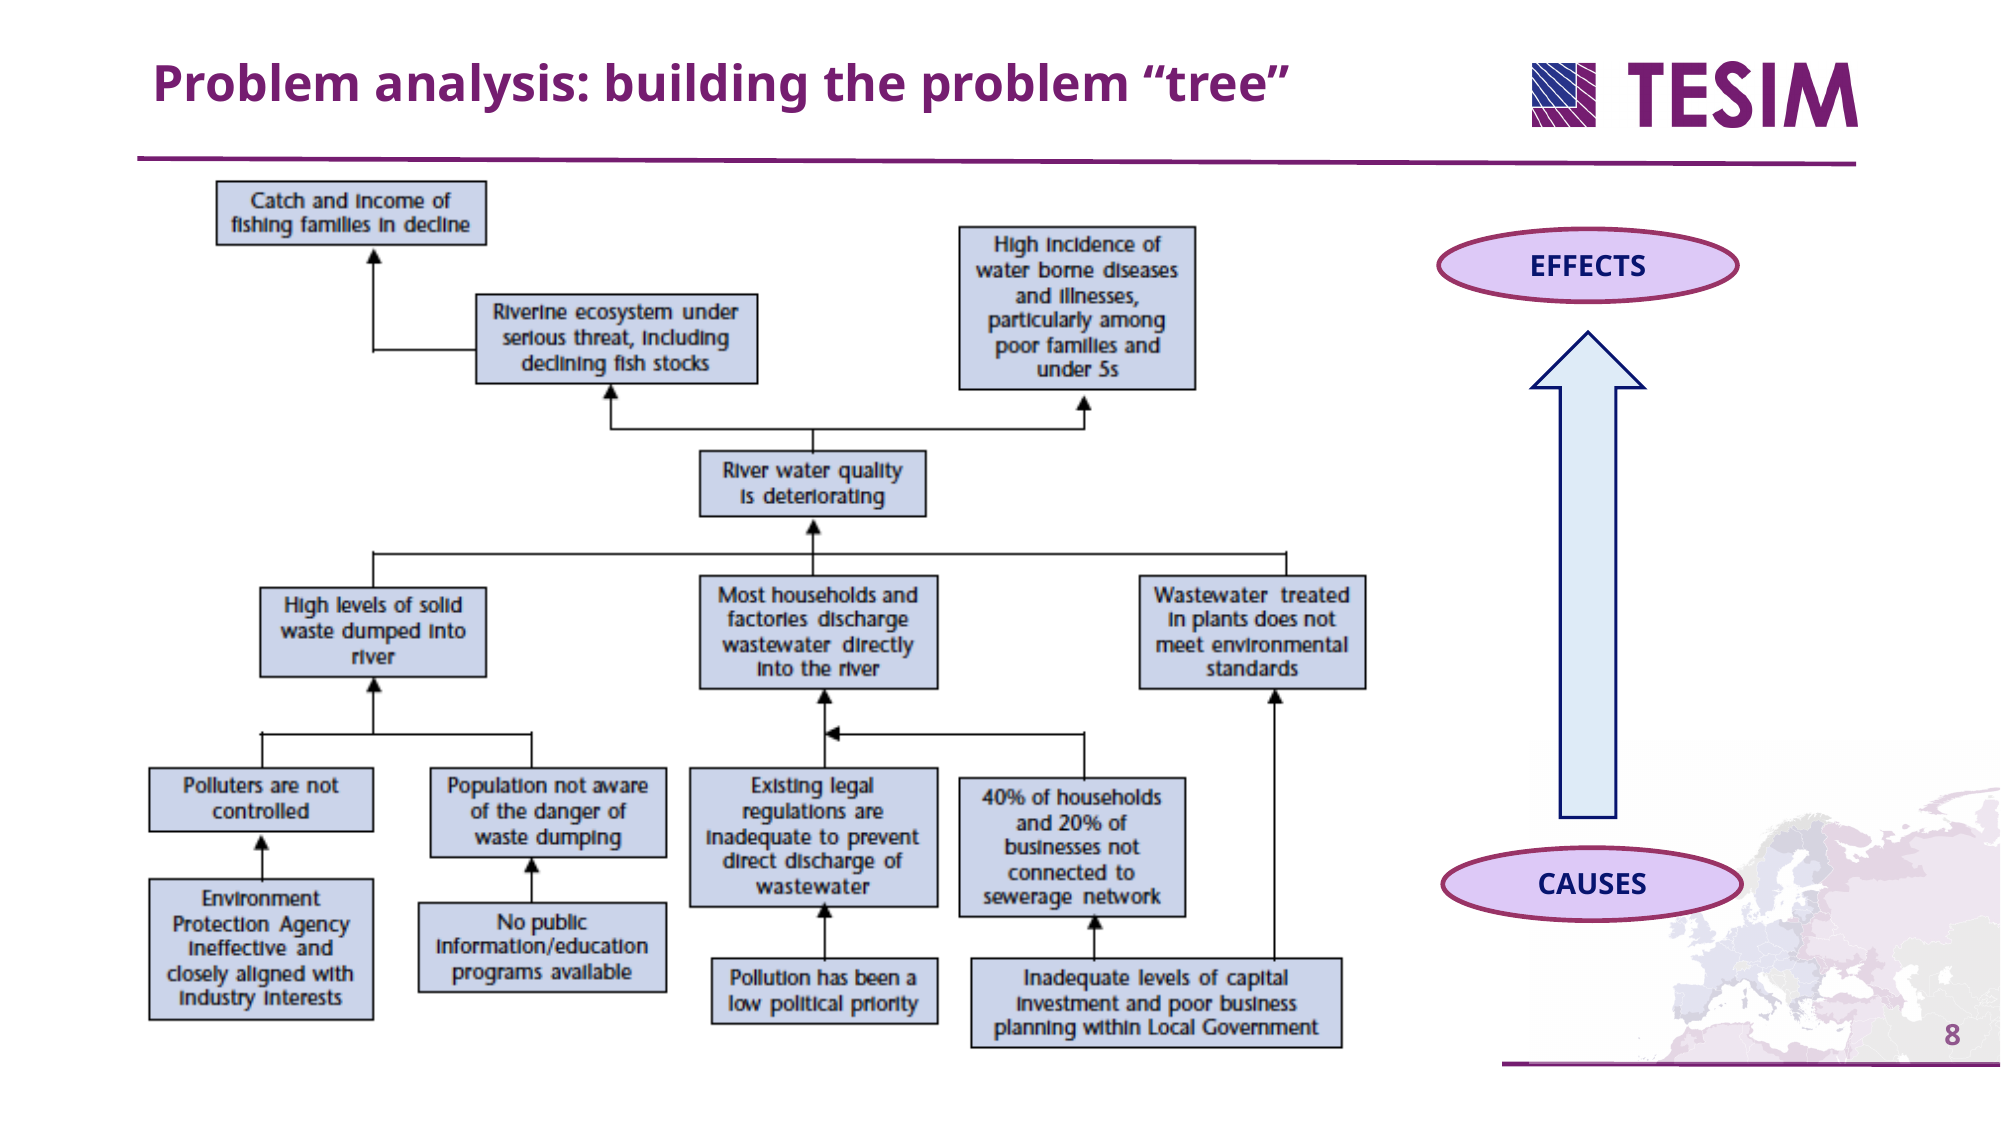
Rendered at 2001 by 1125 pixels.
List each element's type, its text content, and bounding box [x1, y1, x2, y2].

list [137, 173, 1373, 1053]
text_box CAUSES [1441, 846, 1743, 922]
list Problem analysis: building the problem “tree” [137, 51, 1597, 149]
picture [1597, 61, 1858, 128]
text_box [1529, 330, 1647, 819]
text_box EFFECTS [1437, 227, 1739, 303]
